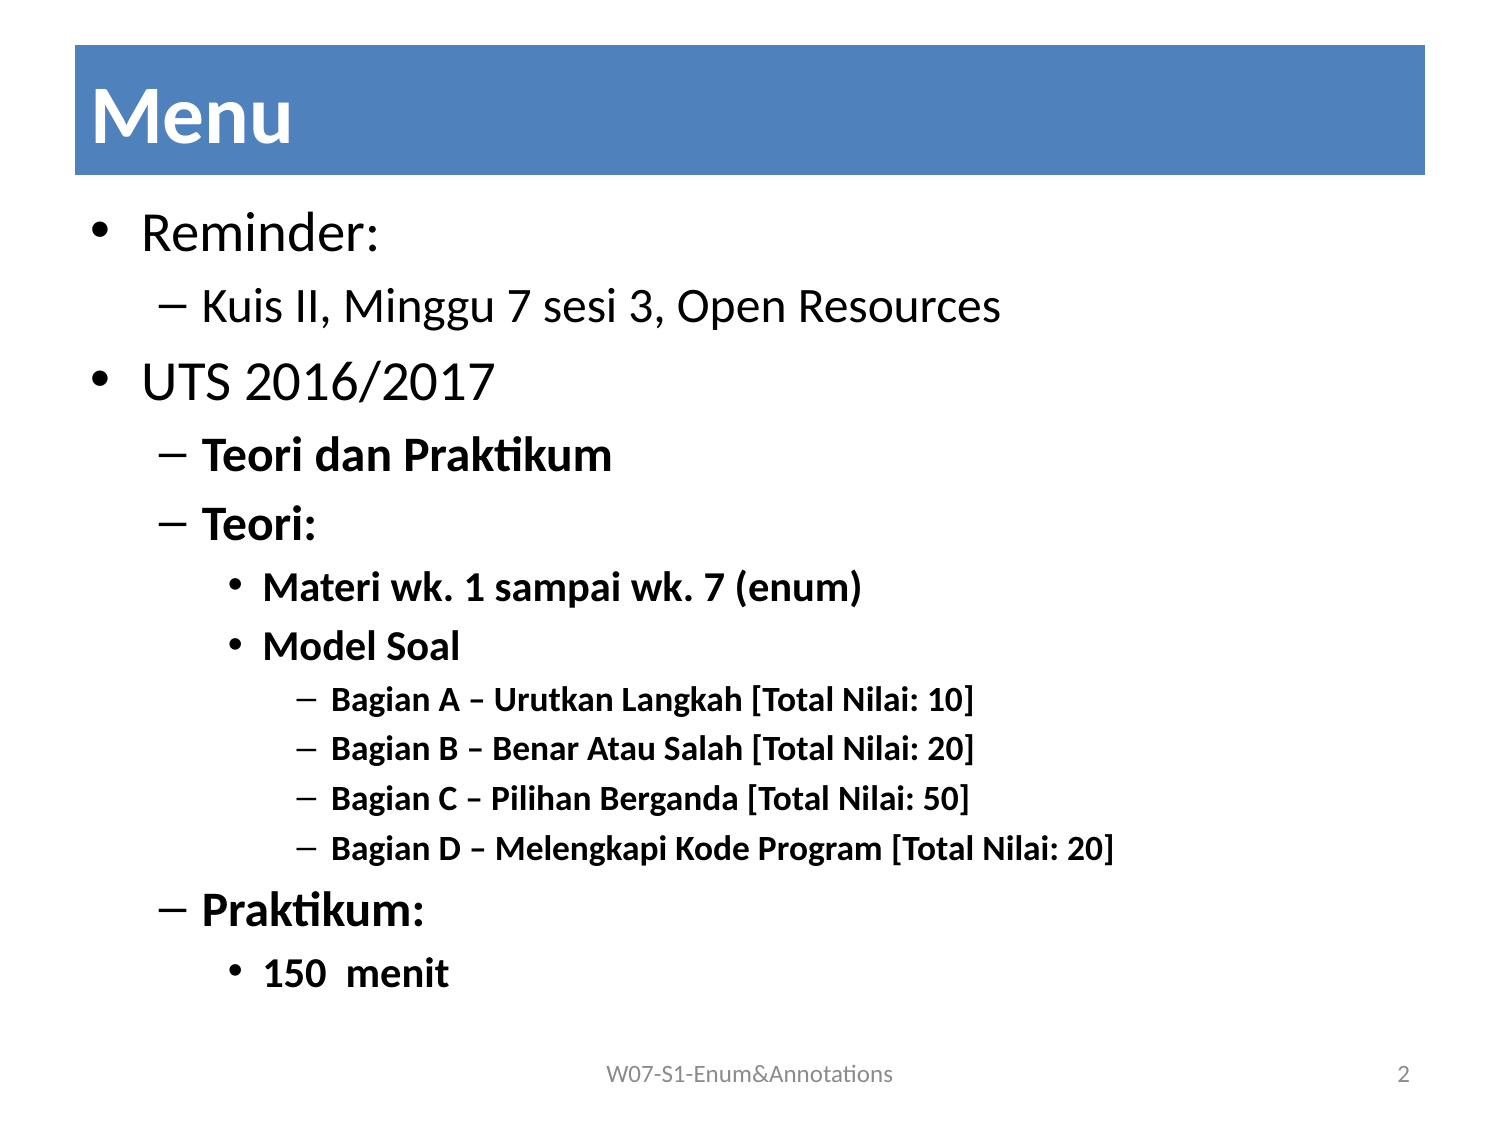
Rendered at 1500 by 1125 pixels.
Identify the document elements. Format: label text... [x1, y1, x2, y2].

slide_number 2 [1074, 1042, 1425, 1103]
footer W07-S1-Enum&Annotations [512, 1042, 988, 1103]
title Menu [75, 45, 1425, 175]
list Reminder: Kuis II, Minggu 7 sesi 3, Open Resources UTS 2016/2017 Teori dan Praktikum Teori: Materi wk. 1 sampai wk. 7 (enum) Model Soal Bagian A – Urutkan Langkah [Total Nilai: 10] Bagian B – Benar Atau Salah [Total Nilai: 20] Bagian C – Pilihan Berganda [Total Nilai: 50] Bagian D – Melengkapi Kode Program [Total Nilai: 20] Praktikum: 150 menit [75, 187, 1425, 1005]
